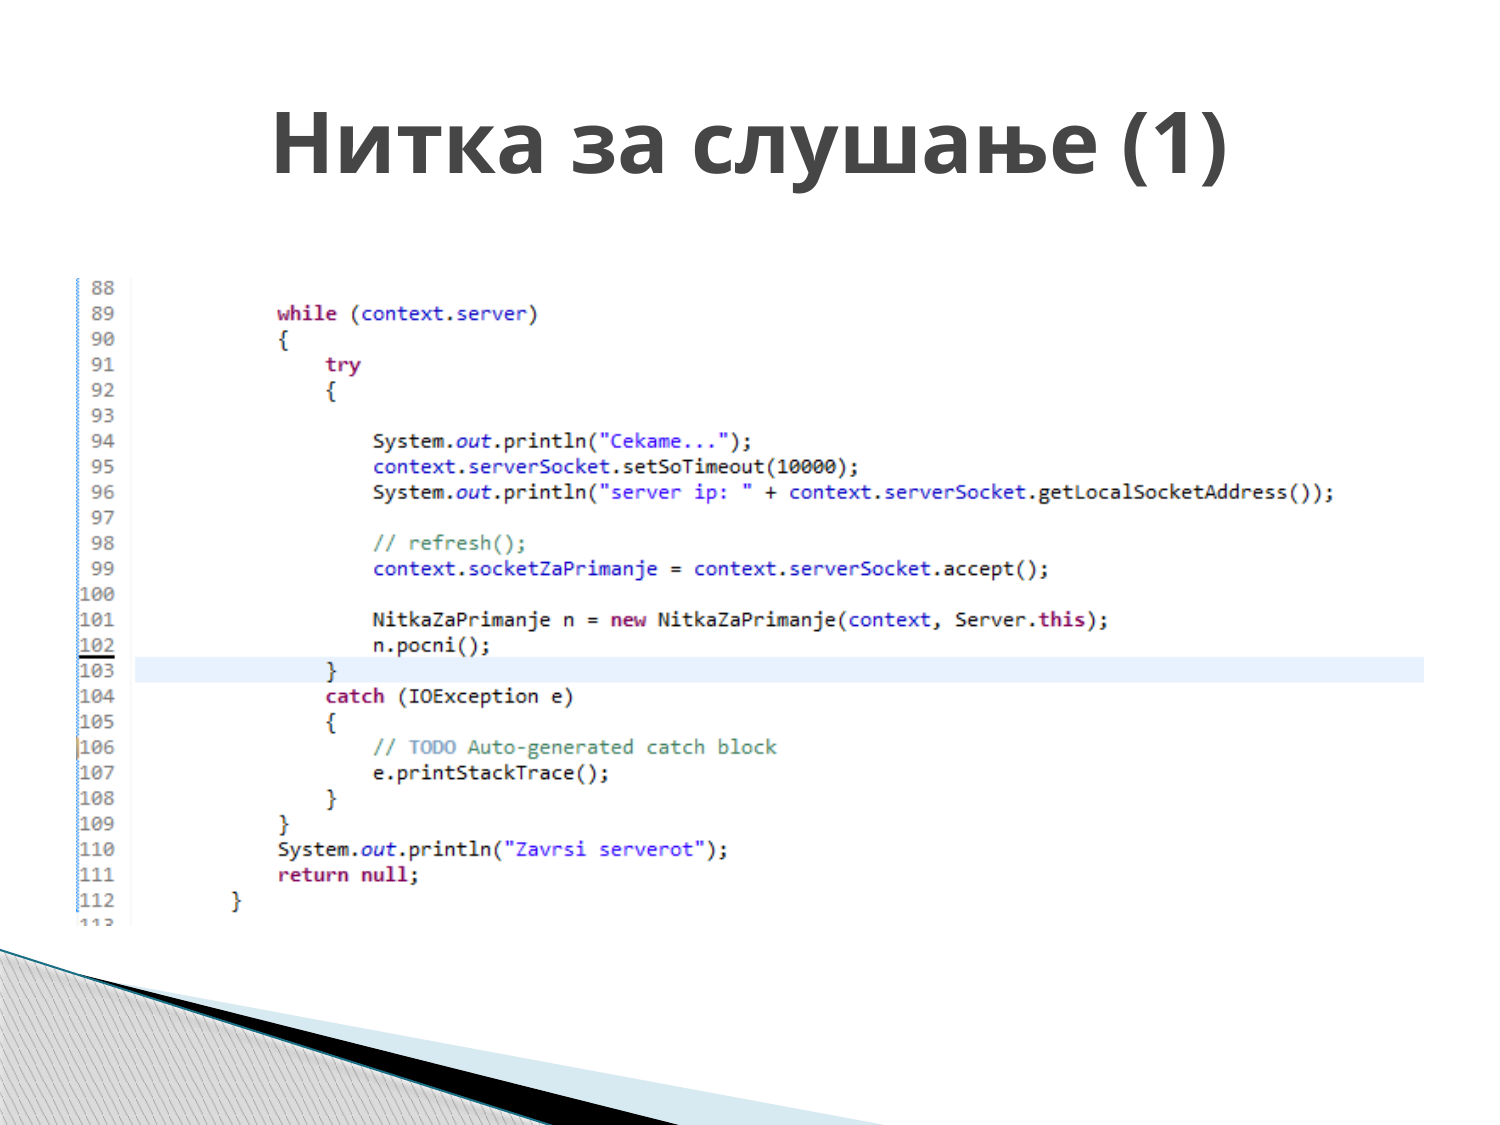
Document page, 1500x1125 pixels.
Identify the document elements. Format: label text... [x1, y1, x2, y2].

picture [76, 278, 1424, 926]
title Нитка за слушање (1) [75, 45, 1425, 233]
